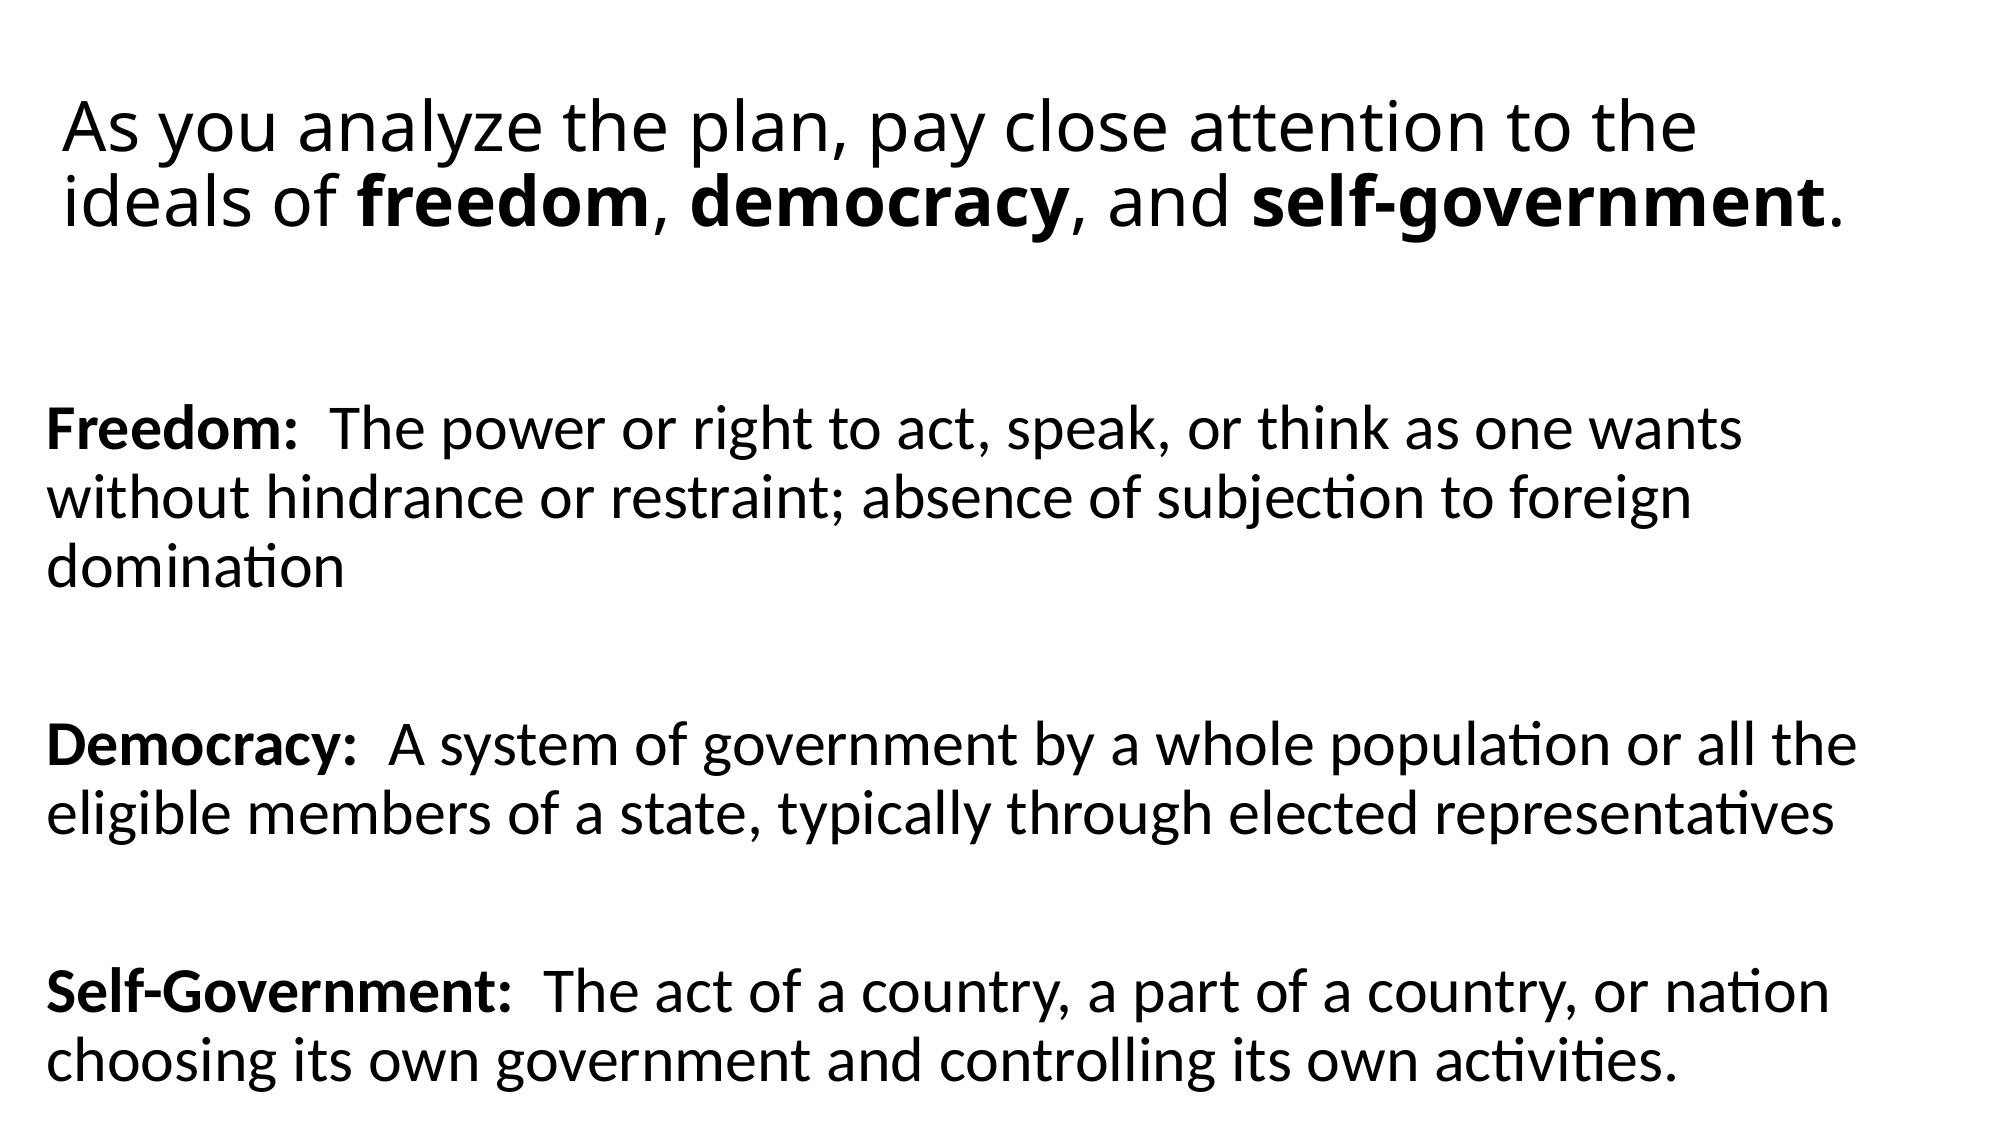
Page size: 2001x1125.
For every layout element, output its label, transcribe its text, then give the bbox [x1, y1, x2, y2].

title As you analyze the plan, pay close attention to the ideals of freedom, democracy, and self-government. [47, 57, 1877, 276]
list Freedom: The power or right to act, speak, or think as one wants without hindrance or restraint; absence of subjection to foreign domination Democracy: A system of government by a whole population or all the eligible members of a state, typically through elected representatives Self-Government: The act of a country, a part of a country, or nation choosing its own government and controlling its own activities. [31, 299, 1966, 1109]
